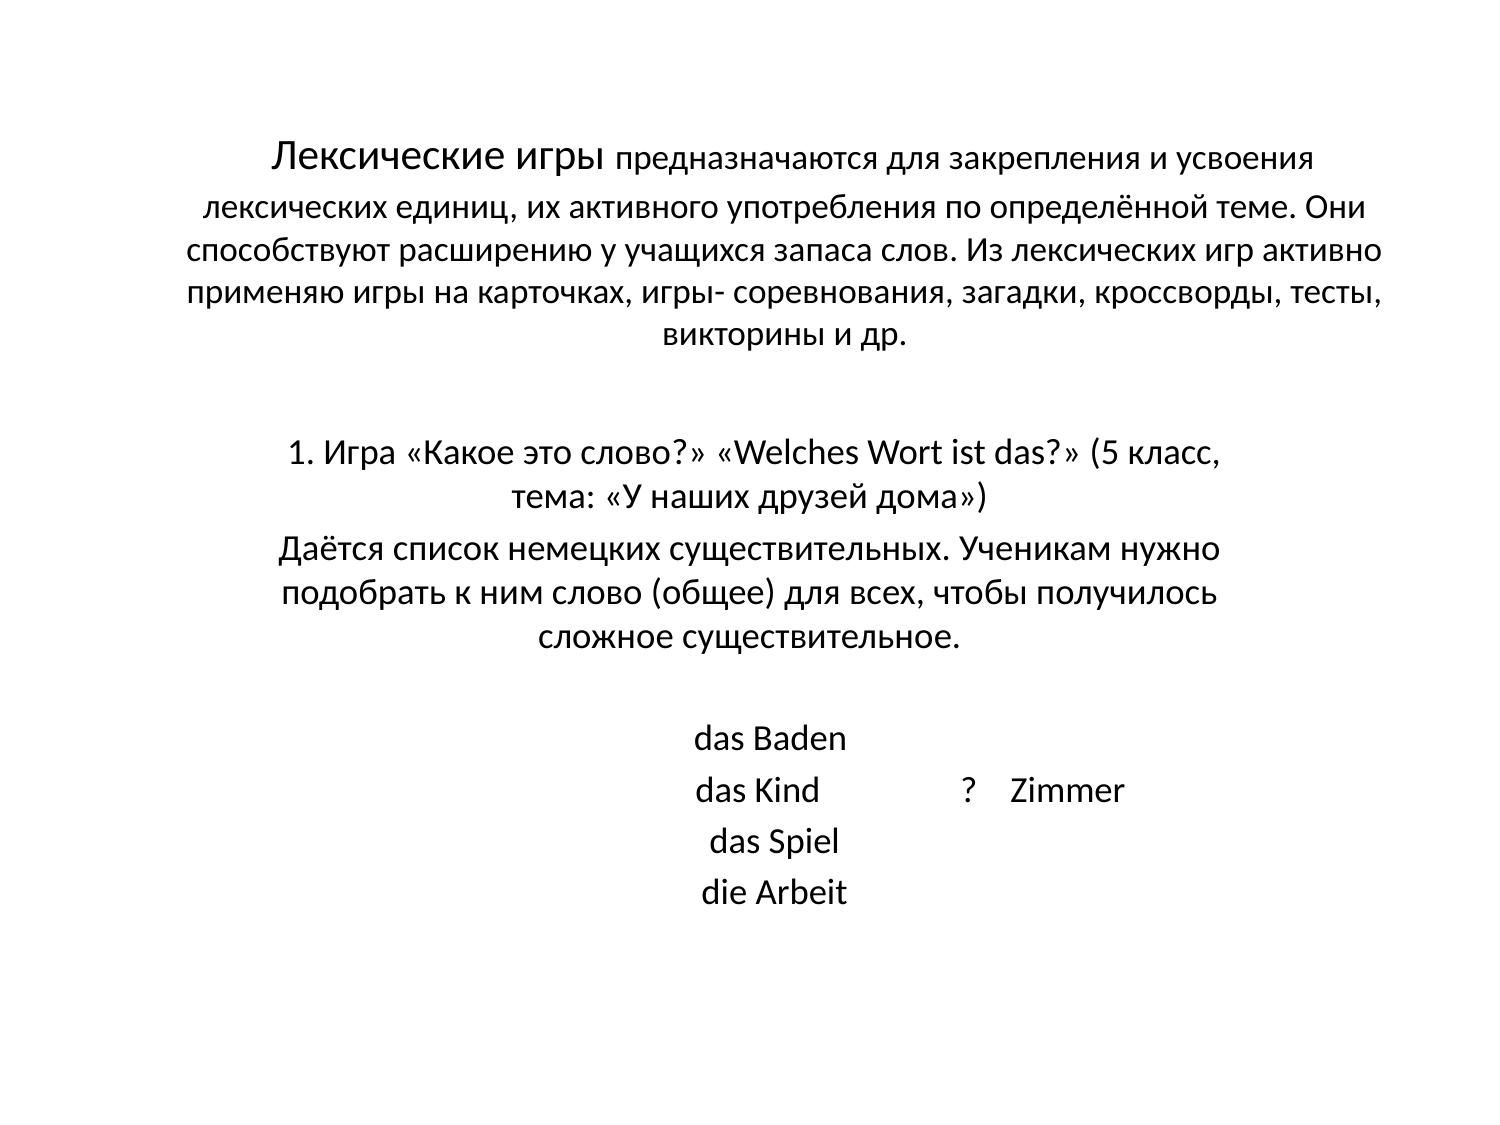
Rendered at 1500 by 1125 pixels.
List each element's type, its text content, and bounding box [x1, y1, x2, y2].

subtitle 1. Игра «Какое это слово?» «Welches Wort ist das?» (5 класс, тема: «У наших друзей дома») Даётся список немецких существительных. Ученикам нужно подобрать к ним слово (общее) для всех, чтобы получилось сложное существительное. das Baden das Kind ? Zimmer das Spiel die Arbeit [225, 420, 1275, 925]
title Лексические игры предназначаются для закрепления и усвоения лексических единиц, их активного употребления по определённой теме. Они способствуют расширению у учащихся запаса слов. Из лексических игр активно применяю игры на карточках, игры- соревнования, загадки, кроссворды, тесты, викторины и др. [147, 90, 1423, 362]
